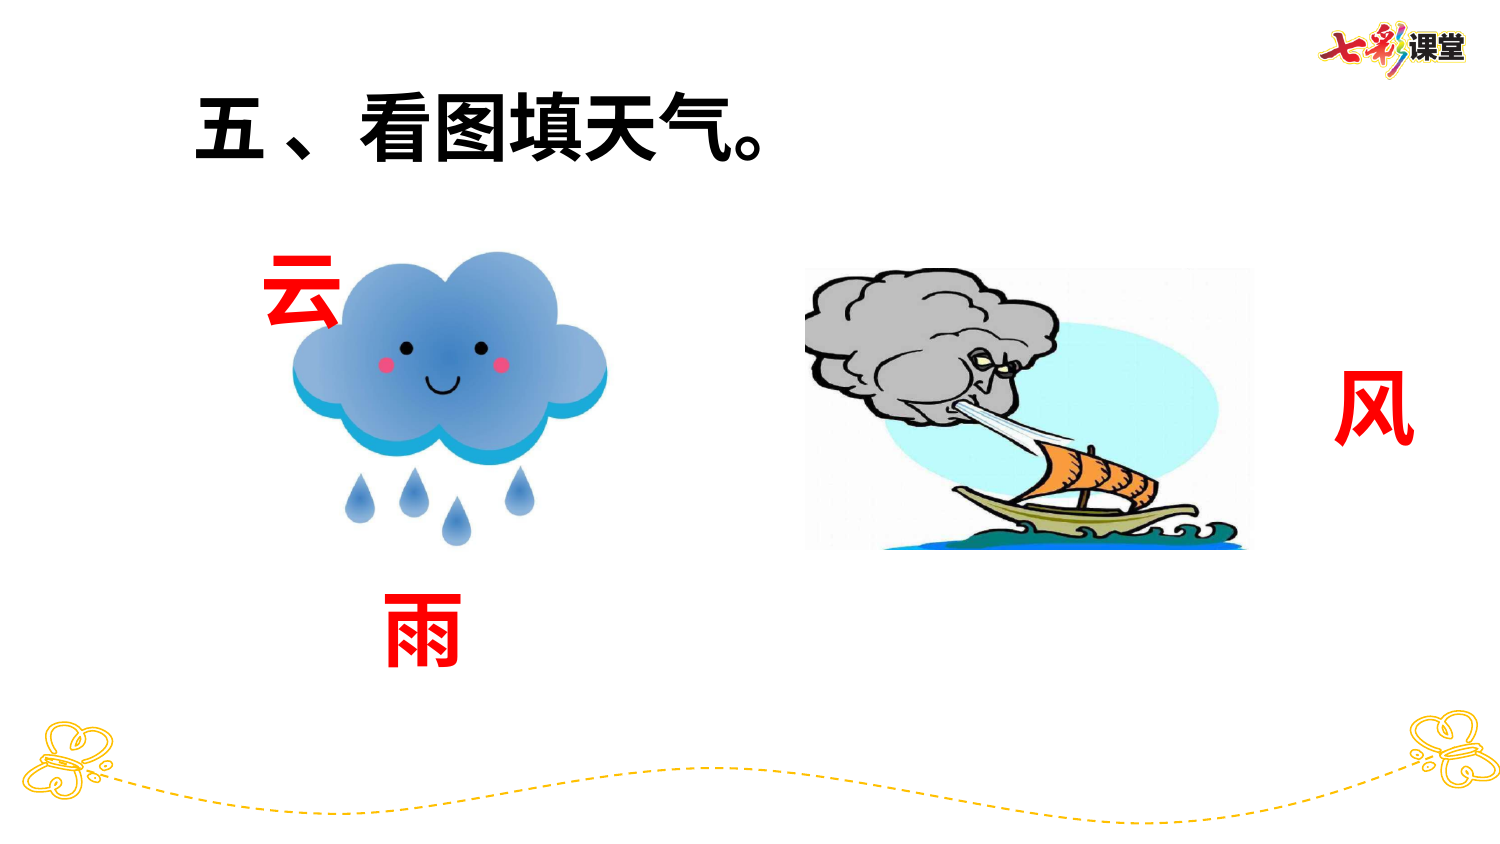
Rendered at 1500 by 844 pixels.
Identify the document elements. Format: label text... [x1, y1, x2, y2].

picture [803, 268, 1259, 550]
picture [1316, 20, 1468, 80]
picture [245, 231, 668, 556]
text_box 五 、看图填天气。 [85, 38, 1286, 212]
text_box 风 [1317, 348, 1431, 464]
text_box 雨 [367, 569, 481, 684]
